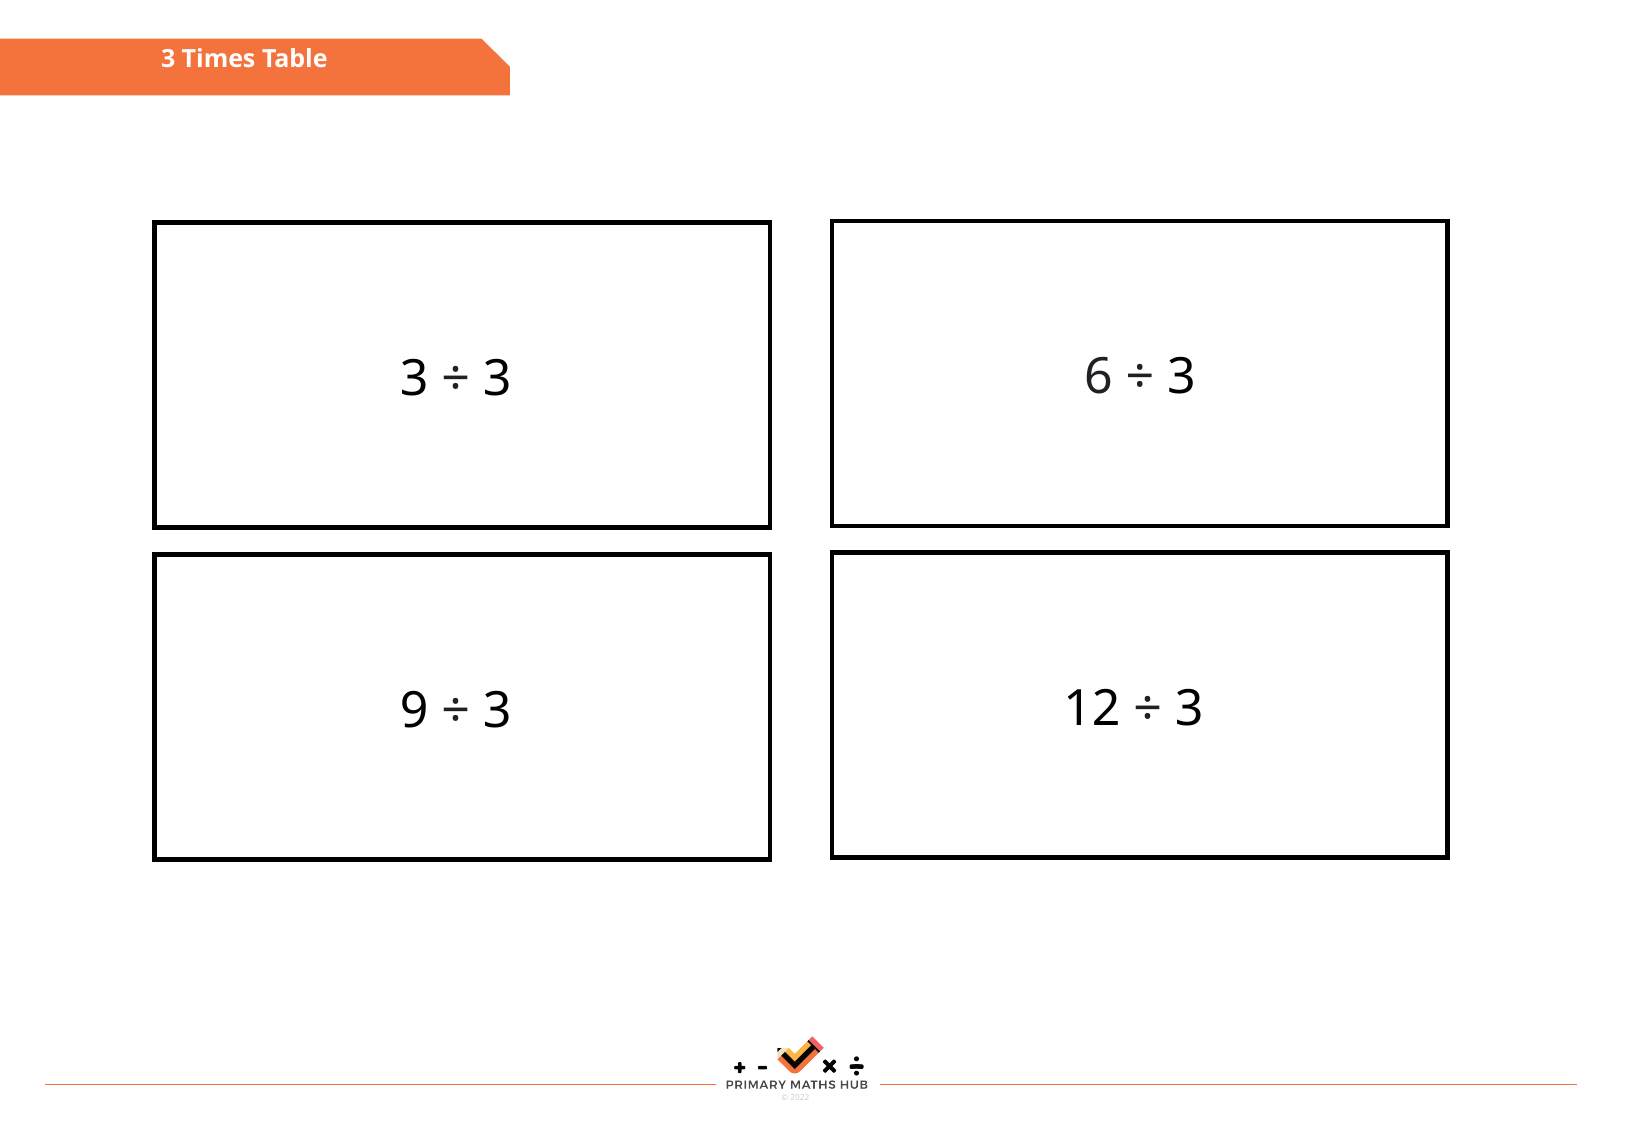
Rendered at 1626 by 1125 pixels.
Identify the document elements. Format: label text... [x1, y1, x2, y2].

text_box 12 ÷ 3 [831, 552, 1449, 859]
text_box 3 ÷ 3 [153, 222, 771, 529]
text_box 9 ÷ 3 [153, 553, 771, 860]
text_box 6 ÷ 3 [831, 220, 1449, 527]
text_box 3 Times Table [0, 37, 511, 97]
text_box © 2022 [720, 1084, 870, 1110]
picture [722, 1034, 872, 1094]
